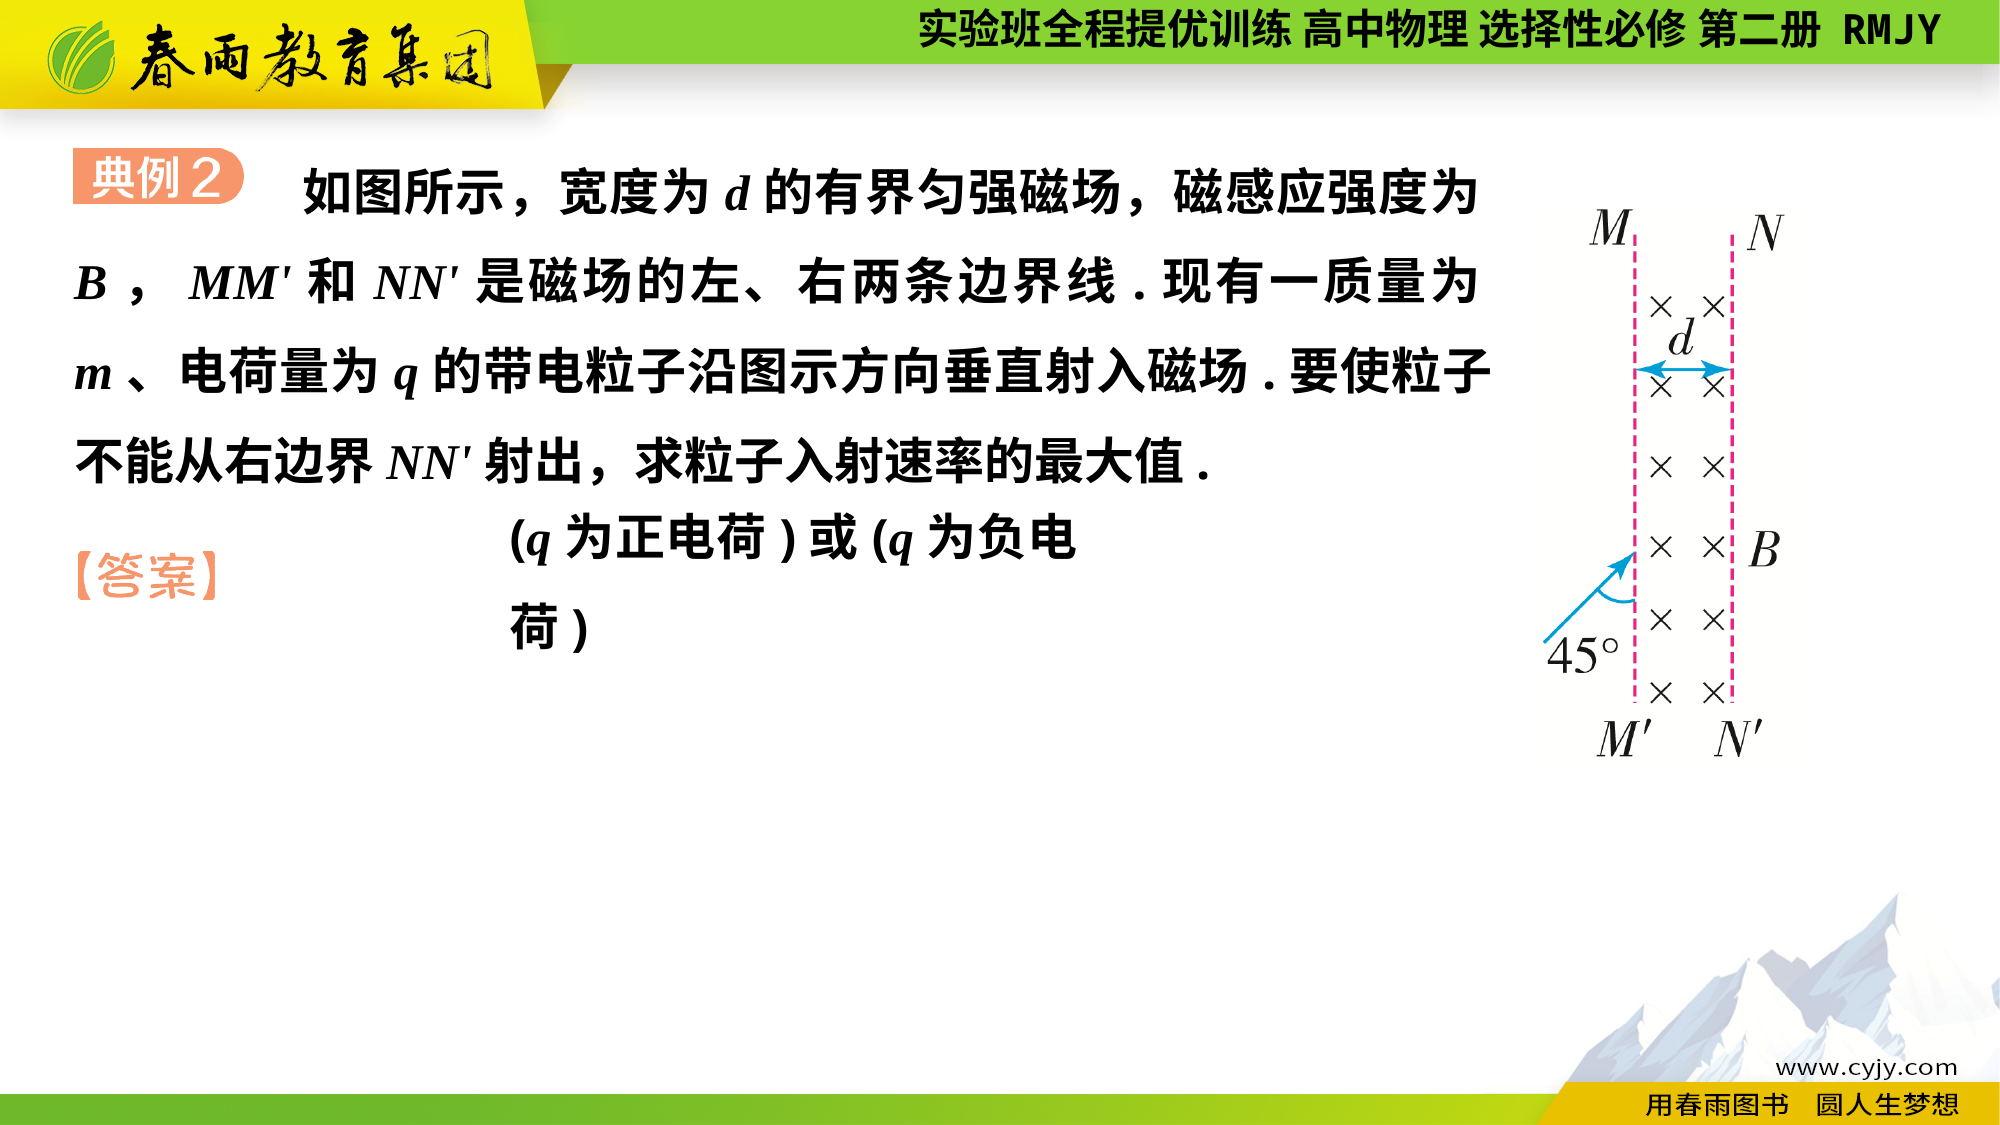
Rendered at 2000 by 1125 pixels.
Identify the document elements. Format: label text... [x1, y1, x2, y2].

picture [0, 0, 2000, 1125]
list 如图所示，宽度为d的有界匀强磁场，磁感应强度为B，MM'和NN'是磁场的左、右两条边界线.现有一质量为m、电荷量为q的带电粒子沿图示方向垂直射入磁场.要使粒子不能从右边界NN'射出，求粒子入射速率的最大值. [59, 122, 1508, 399]
